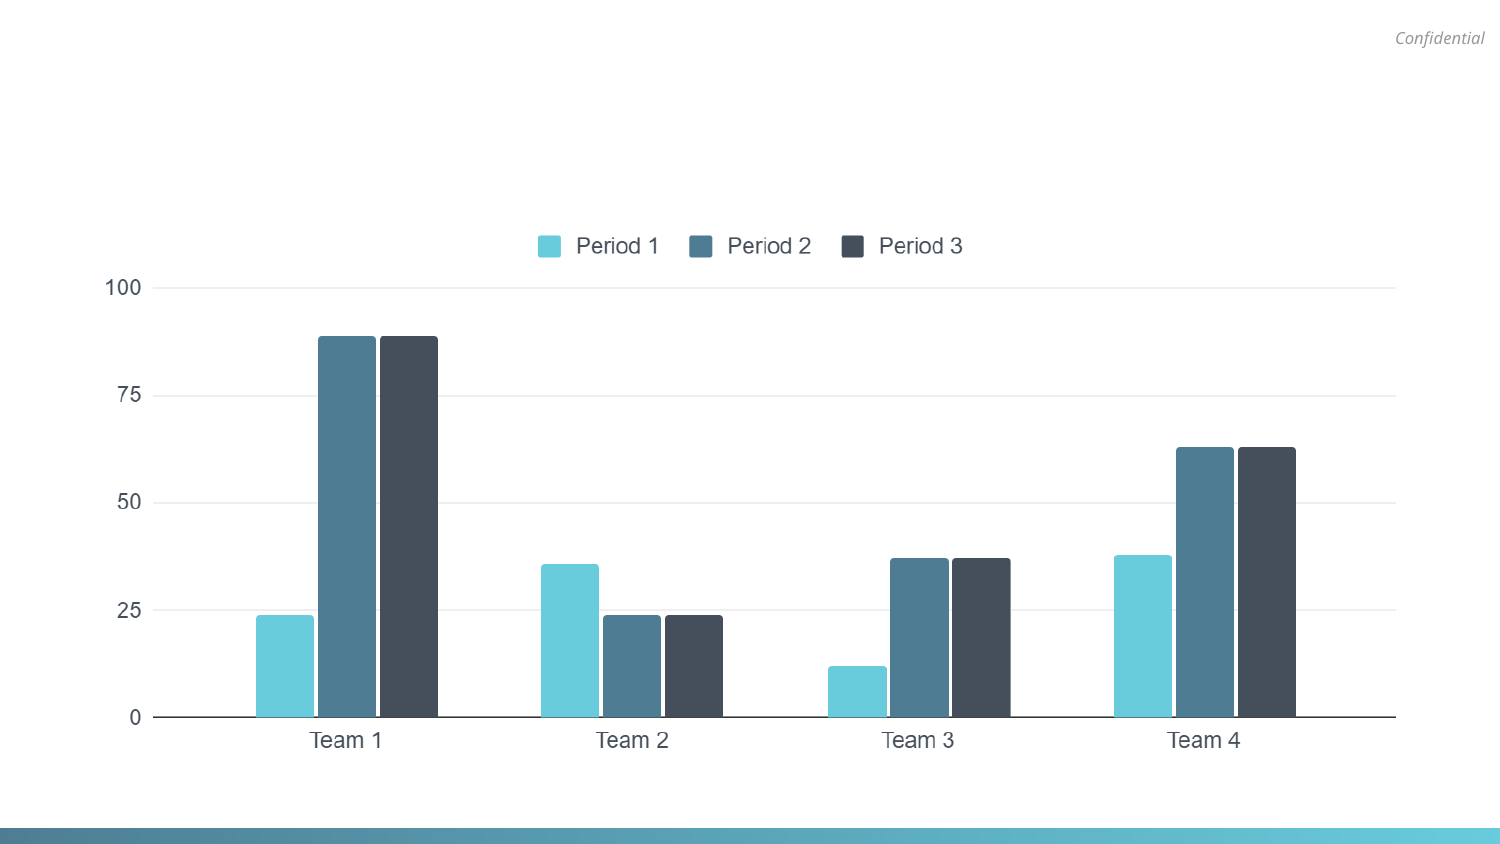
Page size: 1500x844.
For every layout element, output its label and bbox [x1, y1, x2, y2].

picture [74, 206, 1426, 780]
